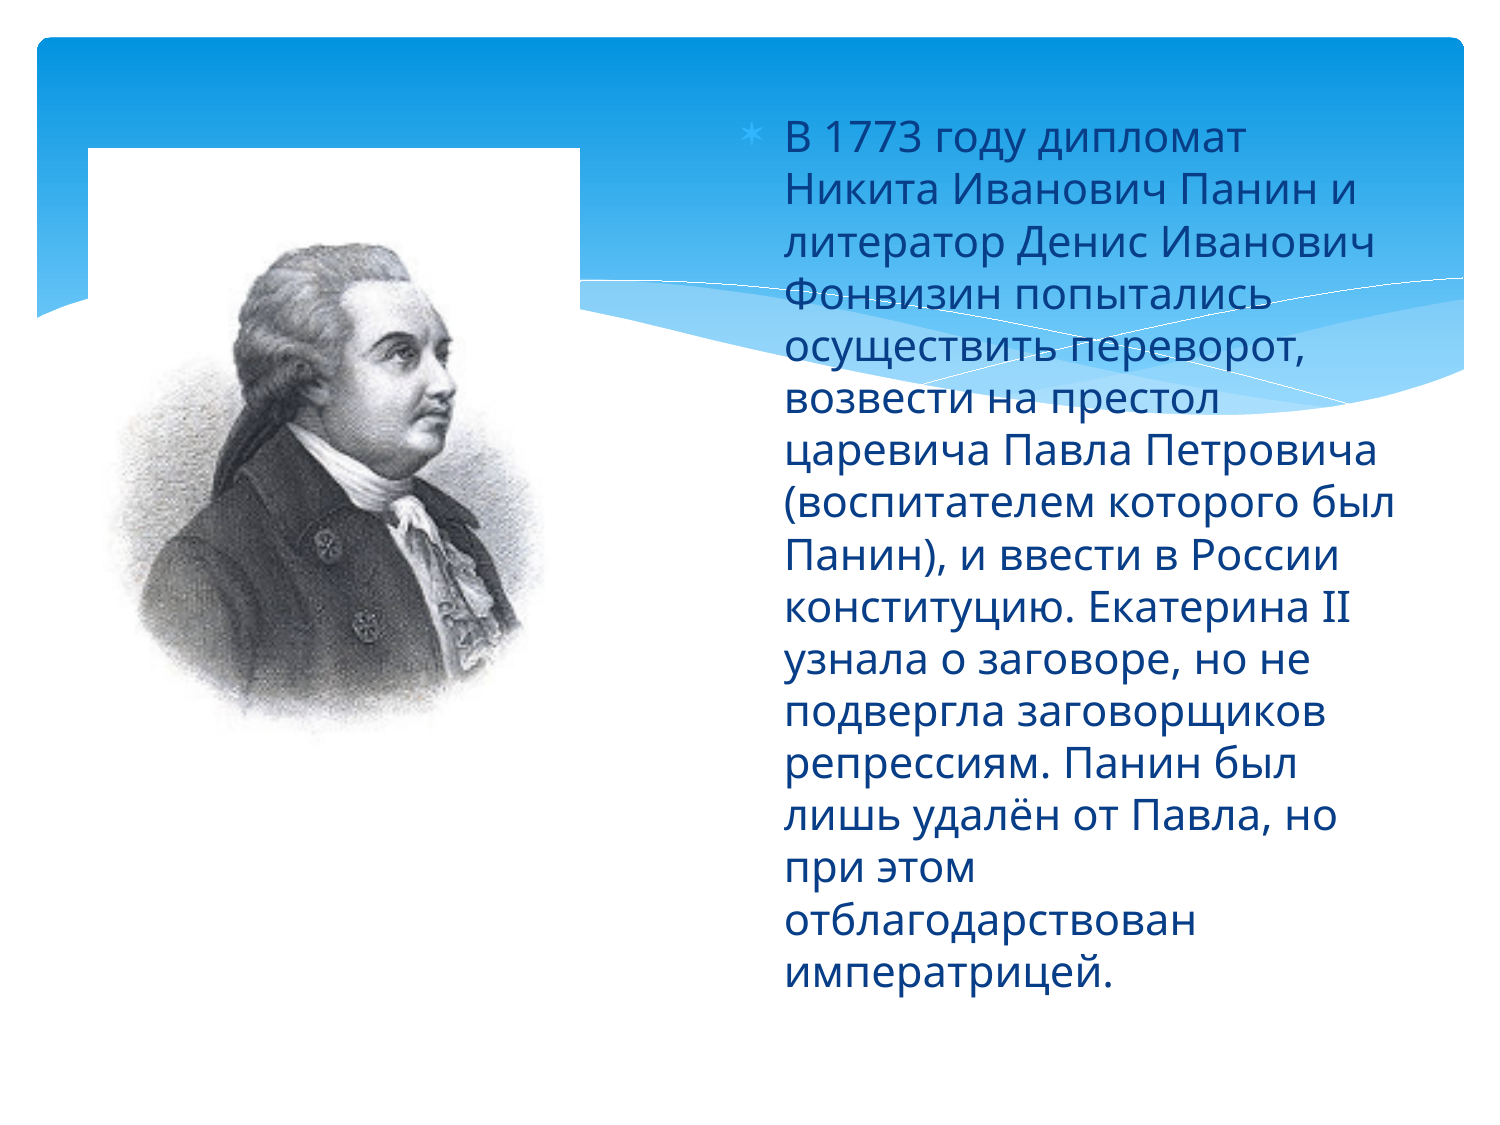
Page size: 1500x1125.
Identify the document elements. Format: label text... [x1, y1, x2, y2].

list В 1773 году дипломат Никита Иванович Панин и литератор Денис Иванович Фонвизин попытались осуществить переворот, возвести на престол царевича Павла Петровича (воспитателем которого был Панин), и ввести в России конституцию. Екатерина II узнала о заговоре, но не подвергла заговорщиков репрессиям. Панин был лишь удалён от Павла, но при этом отблагодарствован императрицей. [726, 101, 1412, 1005]
picture [88, 148, 580, 835]
